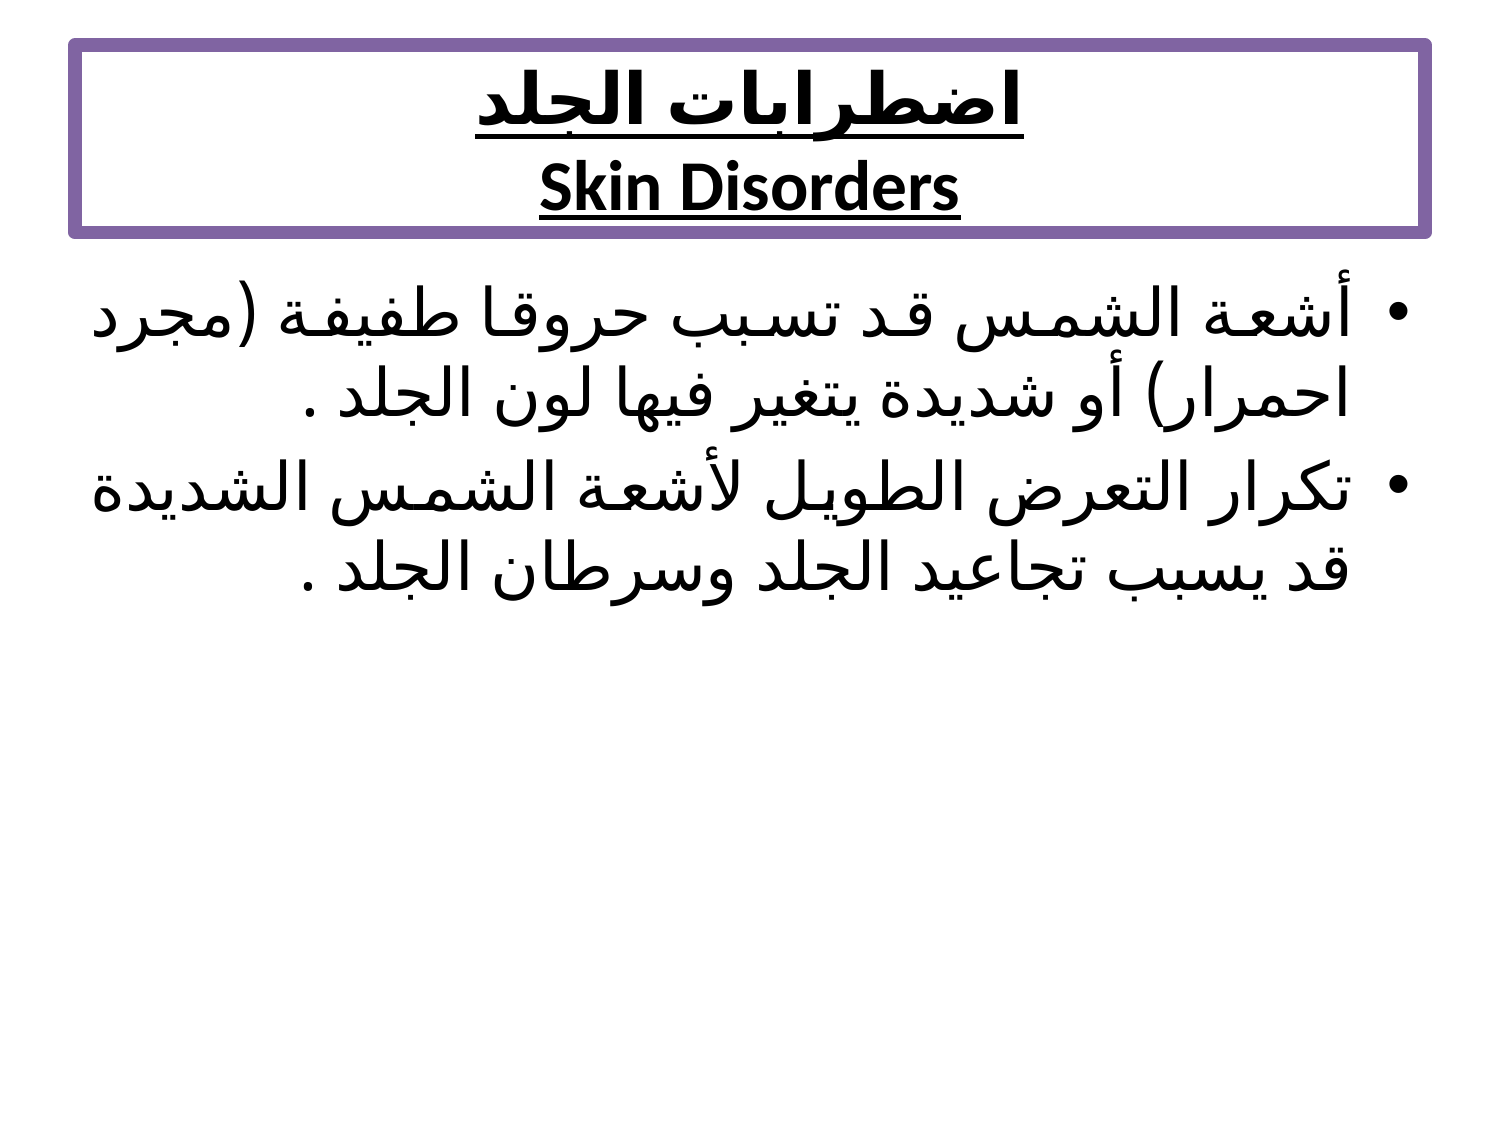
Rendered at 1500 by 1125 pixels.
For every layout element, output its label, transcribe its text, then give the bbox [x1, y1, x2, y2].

title اضطرابات الجلد Skin Disorders [75, 45, 1425, 233]
list أشعة الشمس قد تسبب حروقا طفيفة (مجرد احمرار) أو شديدة يتغير فيها لون الجلد . تكرار التعرض الطويل لأشعة الشمس الشديدة قد يسبب تجاعيد الجلد وسرطان الجلد . [75, 262, 1425, 1005]
